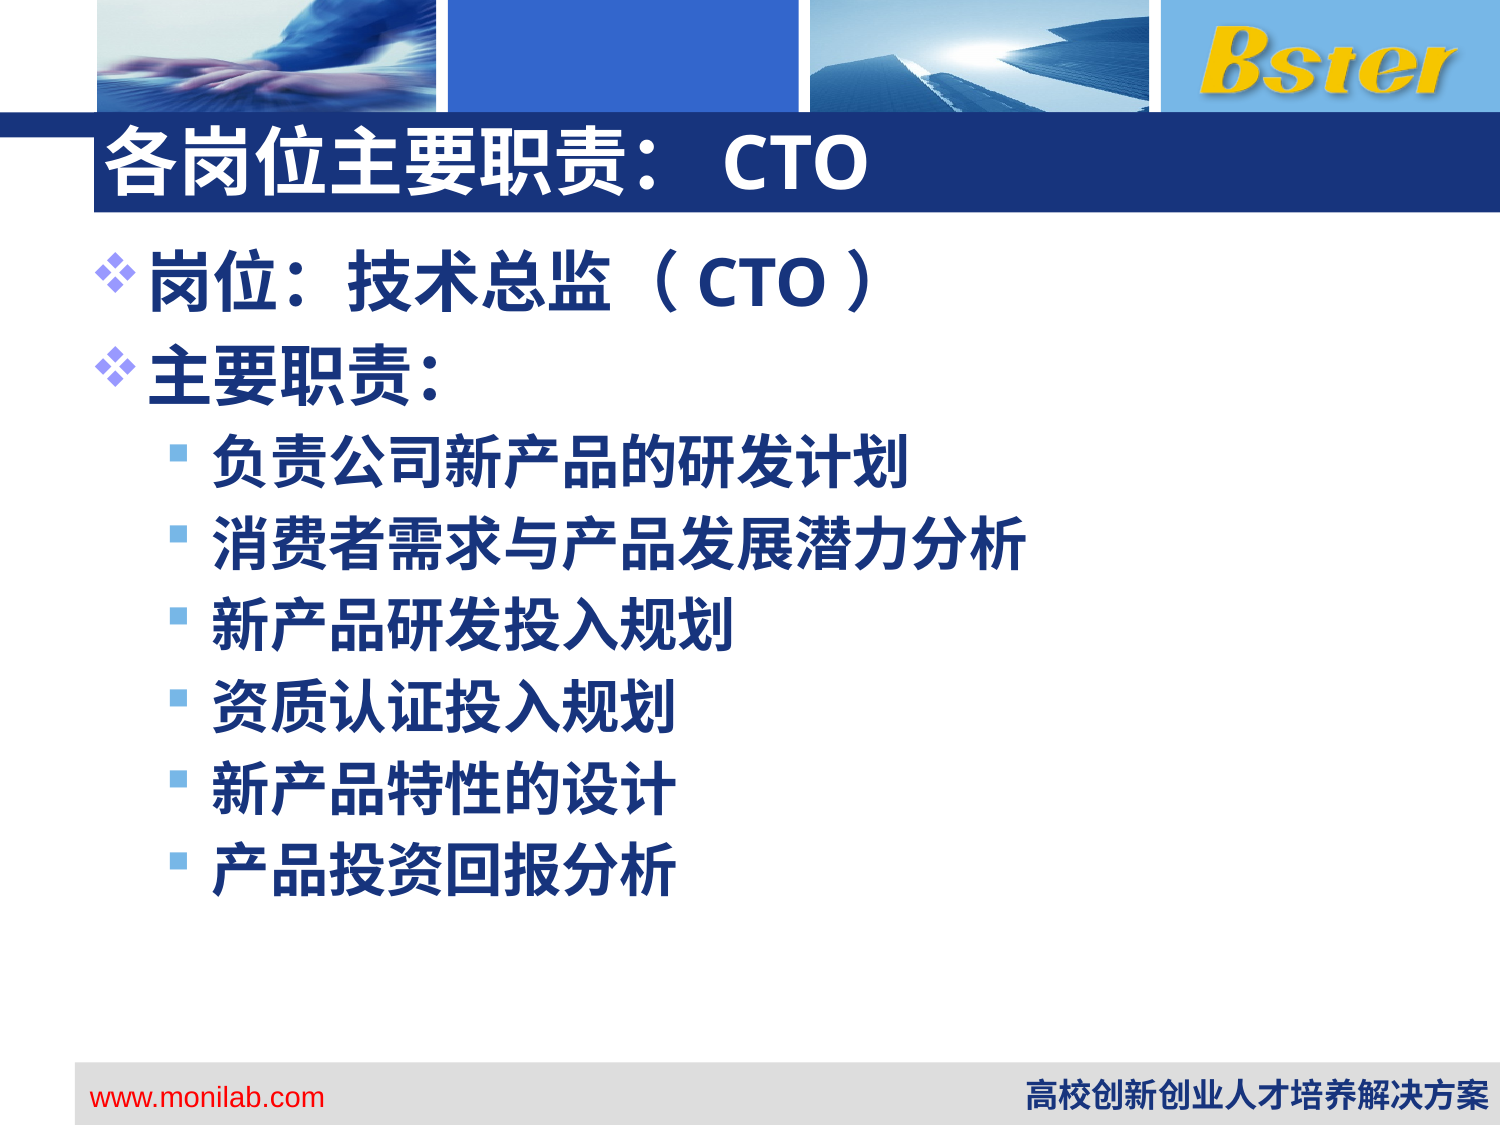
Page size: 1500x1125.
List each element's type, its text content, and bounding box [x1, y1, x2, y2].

picture [97, 0, 437, 112]
title 各岗位主要职责：CTO [88, 113, 1369, 206]
picture [1199, 26, 1458, 94]
picture [810, 0, 1150, 112]
list 岗位：技术总监（CTO） 主要职责： 负责公司新产品的研发计划 消费者需求与产品发展潜力分析 新产品研发投入规划 资质认证投入规划 新产品特性的设计 产品投资回报分析 [74, 232, 1454, 1034]
